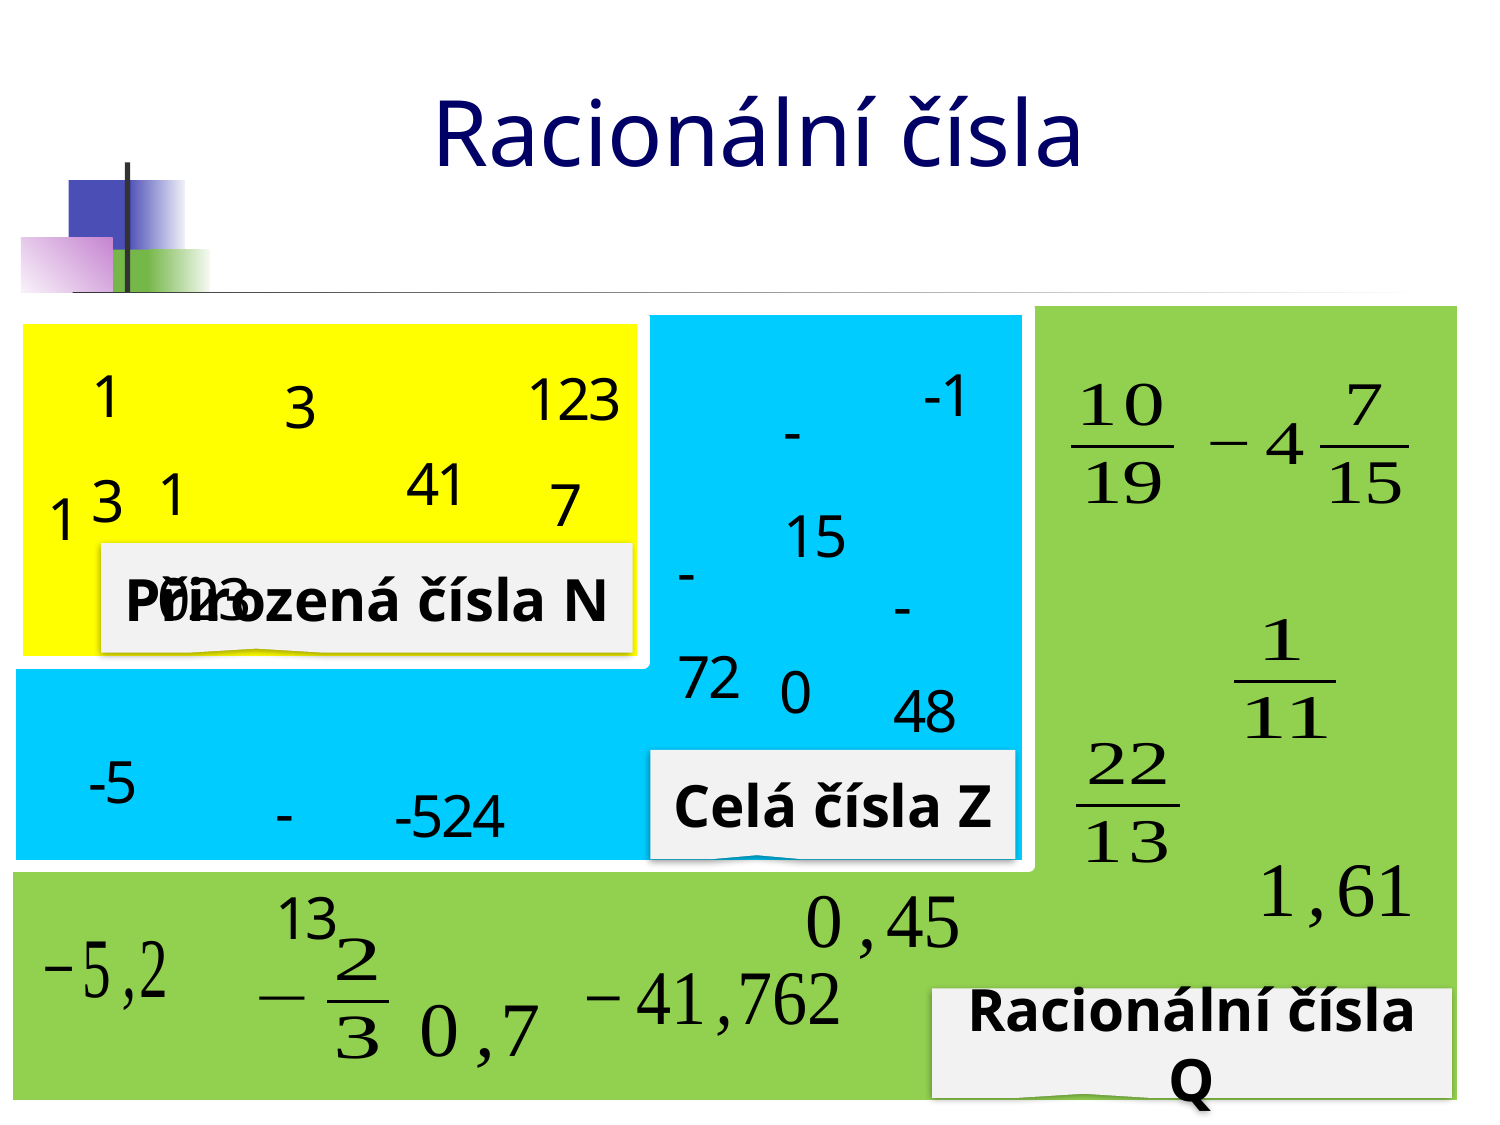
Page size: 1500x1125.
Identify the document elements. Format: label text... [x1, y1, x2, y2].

text_box 0 [764, 612, 835, 708]
text_box -1 [908, 315, 1016, 410]
text_box Celá čísla Z [647, 746, 1019, 863]
text_box -72 [662, 492, 770, 588]
text_box 13 [76, 316, 164, 412]
text_box -15 [769, 352, 876, 447]
text_box -524 [379, 736, 522, 832]
text_box 7 [534, 426, 606, 521]
text_box -13 [260, 734, 367, 829]
text_box 123 [511, 320, 654, 415]
text_box Přirozená čísla N [97, 540, 636, 656]
text_box [8, 307, 1030, 868]
text_box Racionální čísla Q [928, 985, 1456, 1101]
text_box 1 [32, 440, 103, 535]
text_box 1 023 [142, 414, 309, 510]
text_box 3 [269, 327, 341, 422]
text_box [5, 297, 1466, 1108]
text_box 41 [391, 405, 489, 500]
text_box Racionální čísla [120, 66, 1399, 169]
text_box [14, 316, 645, 664]
text_box -5 [73, 702, 180, 798]
text_box -48 [878, 527, 986, 622]
